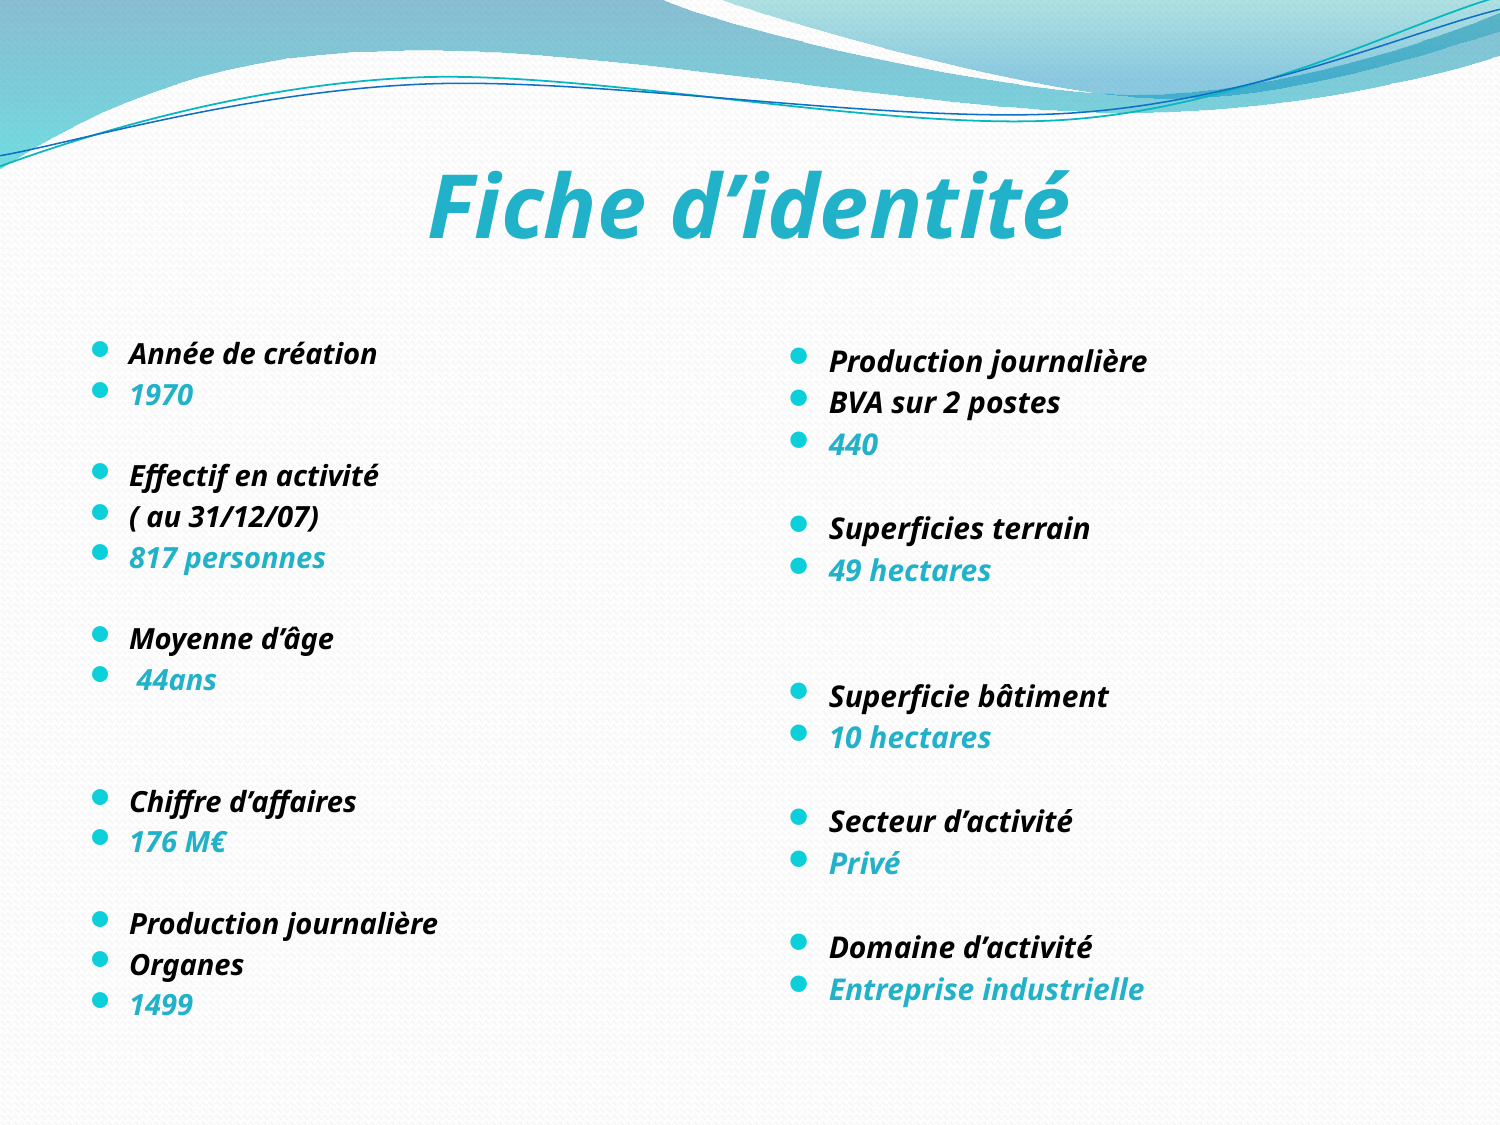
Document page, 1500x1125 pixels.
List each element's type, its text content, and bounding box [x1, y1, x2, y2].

title Fiche d’identité [75, 140, 1425, 352]
list Production journalière BVA sur 2 postes 440 Superficies terrain 49 hectares Superficie bâtiment 10 hectares Secteur d’activité Privé Domaine d’activité Entreprise industrielle [773, 292, 1436, 1021]
list Année de création 1970 Effectif en activité ( au 31/12/07) 817 personnes Moyenne d’âge 44ans Chiffre d’affaires 176 M€ Production journalière Organes 1499 [75, 328, 739, 1043]
